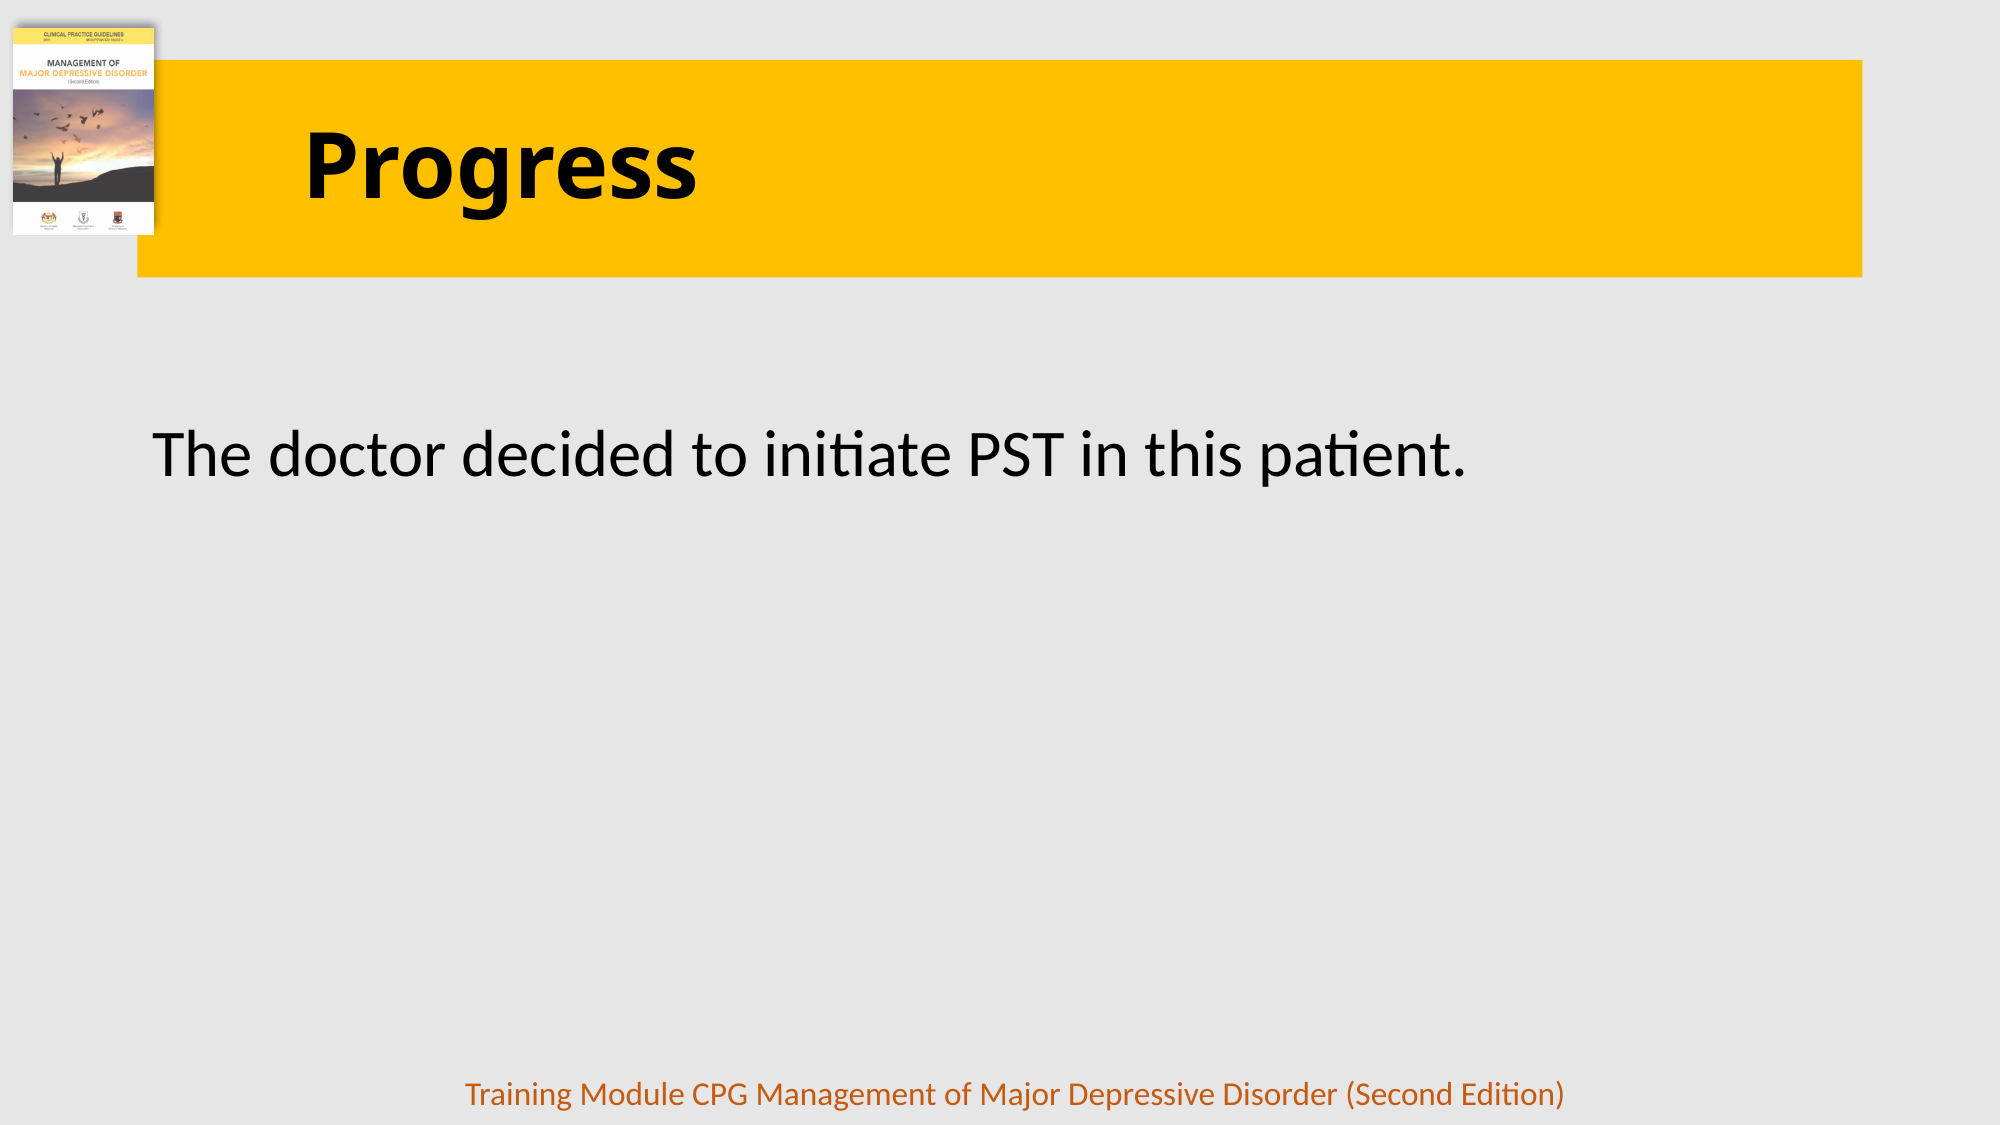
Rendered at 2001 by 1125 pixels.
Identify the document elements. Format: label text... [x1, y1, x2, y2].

title Progress [137, 59, 1863, 278]
picture [13, 28, 154, 235]
list The doctor decided to initiate PST in this patient. [137, 309, 1863, 1024]
text_box Training Module CPG Management of Major Depressive Disorder (Second Edition) [450, 1065, 1832, 1120]
